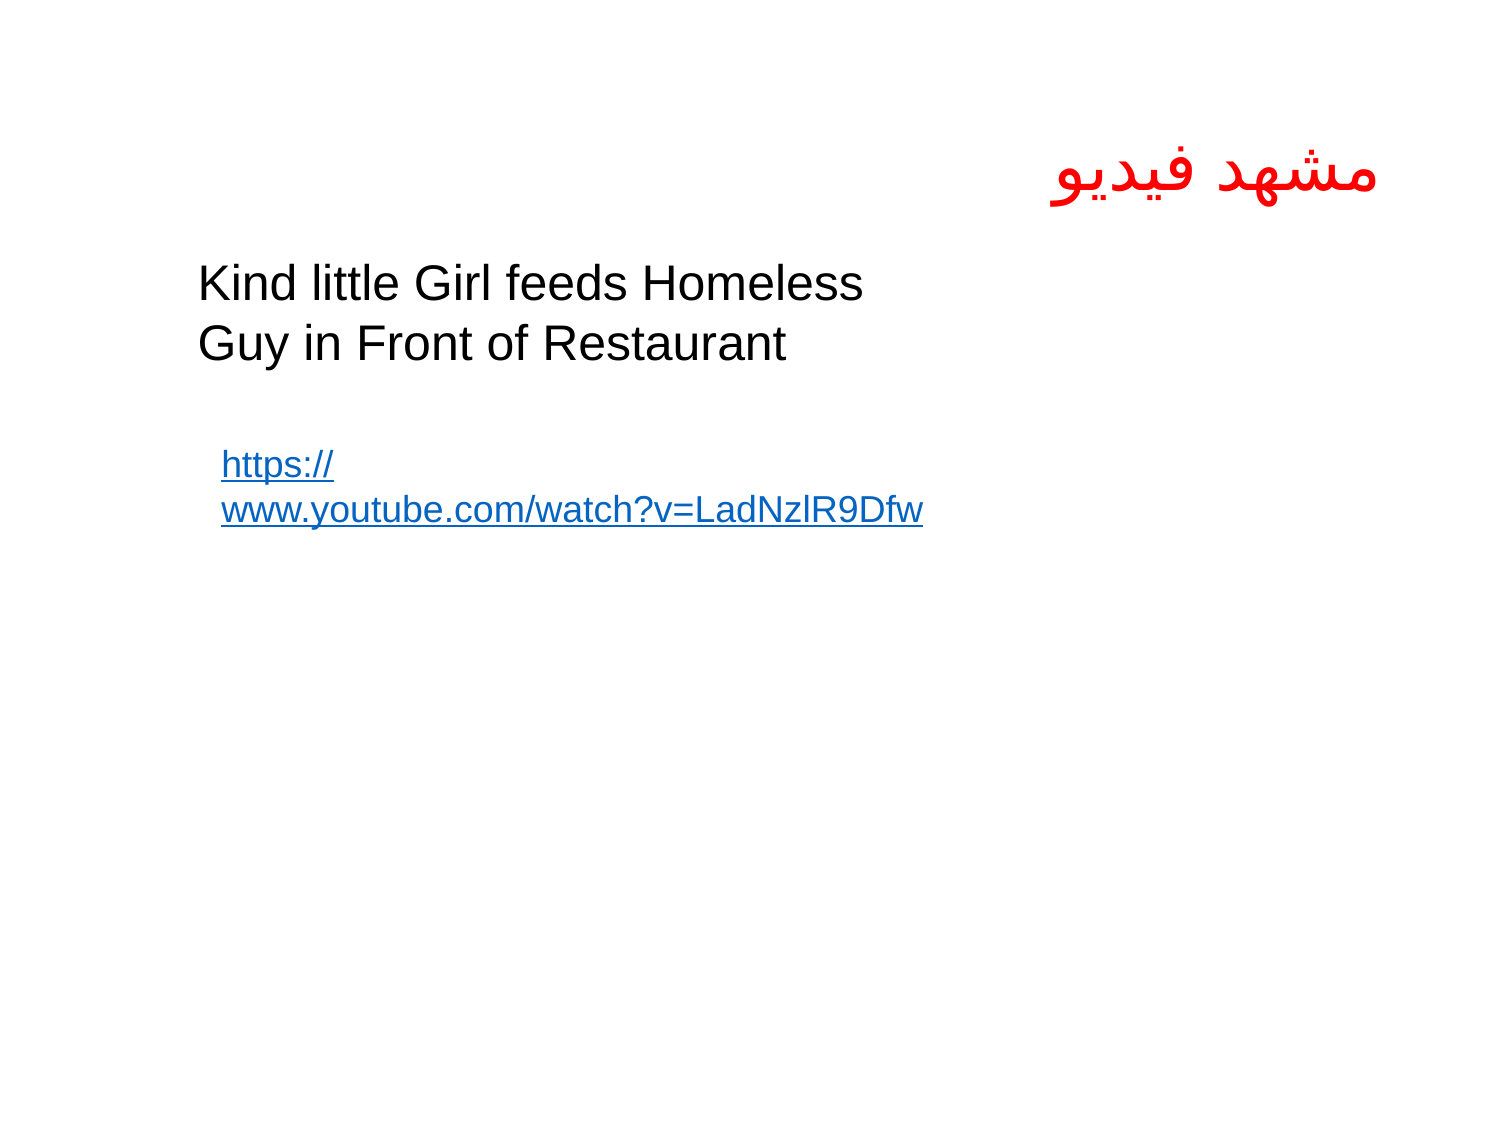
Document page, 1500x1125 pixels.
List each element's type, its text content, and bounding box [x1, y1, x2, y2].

text_box https://www.youtube.com/watch?v=LadNzlR9Dfw [206, 433, 957, 583]
title مشهد فيديو [103, 59, 1397, 278]
text_box Kind little Girl feeds Homeless Guy in Front of Restaurant [182, 243, 933, 379]
